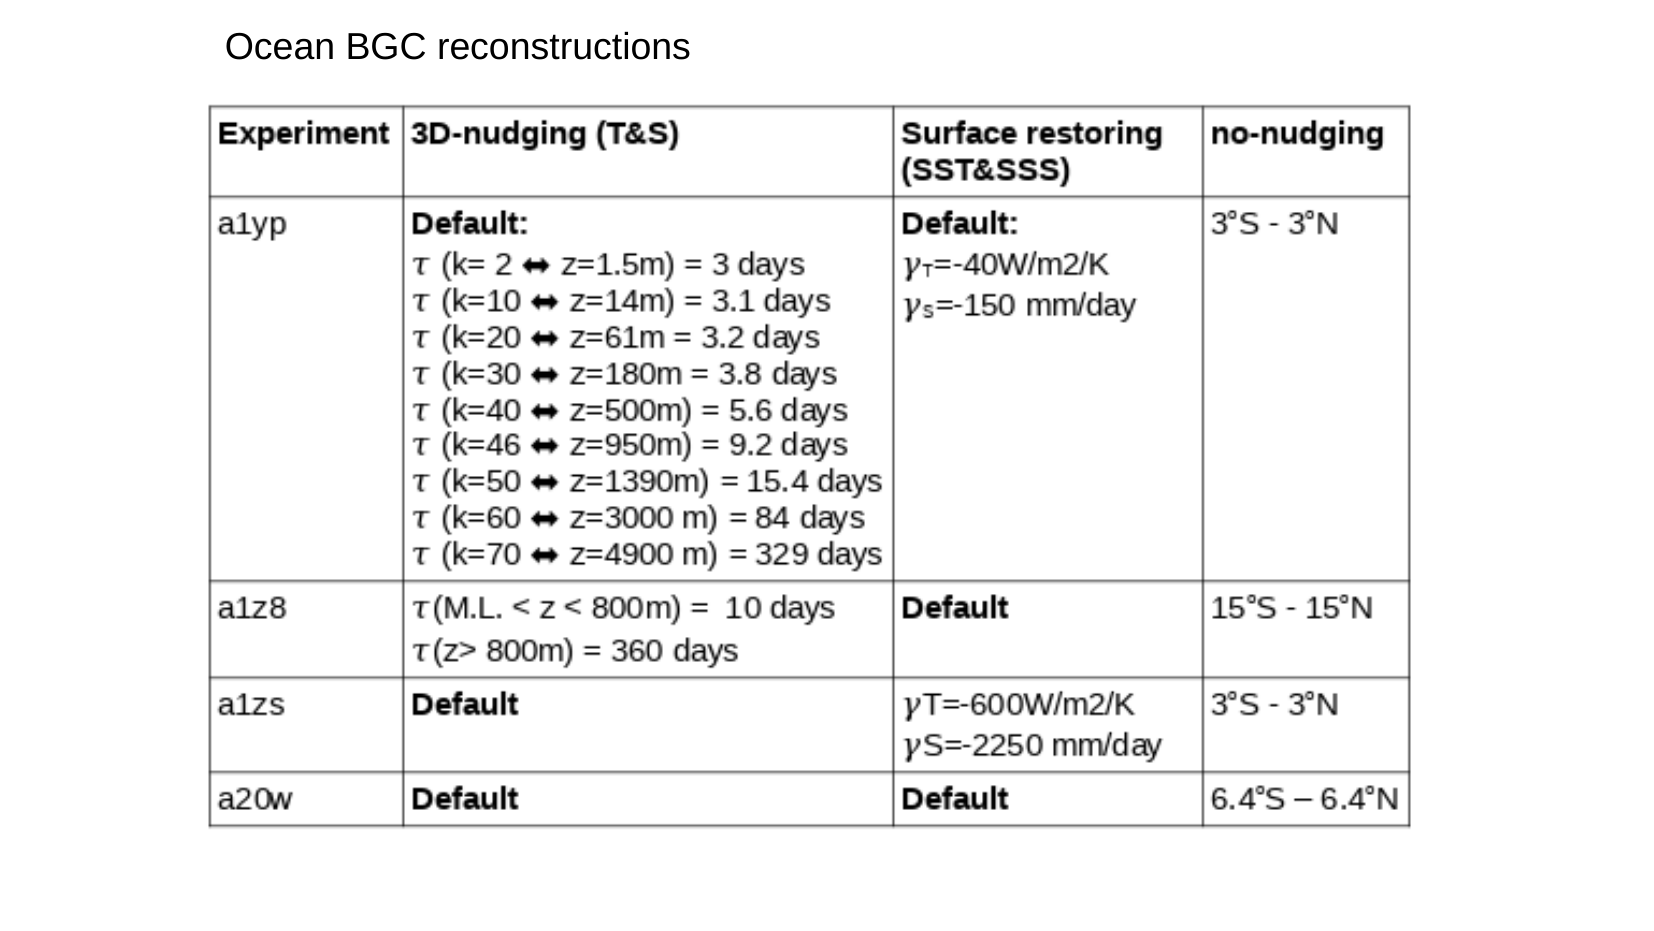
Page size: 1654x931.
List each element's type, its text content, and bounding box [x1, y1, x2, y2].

text_box Ocean BGC reconstructions [209, 14, 1425, 73]
picture [187, 74, 1456, 856]
